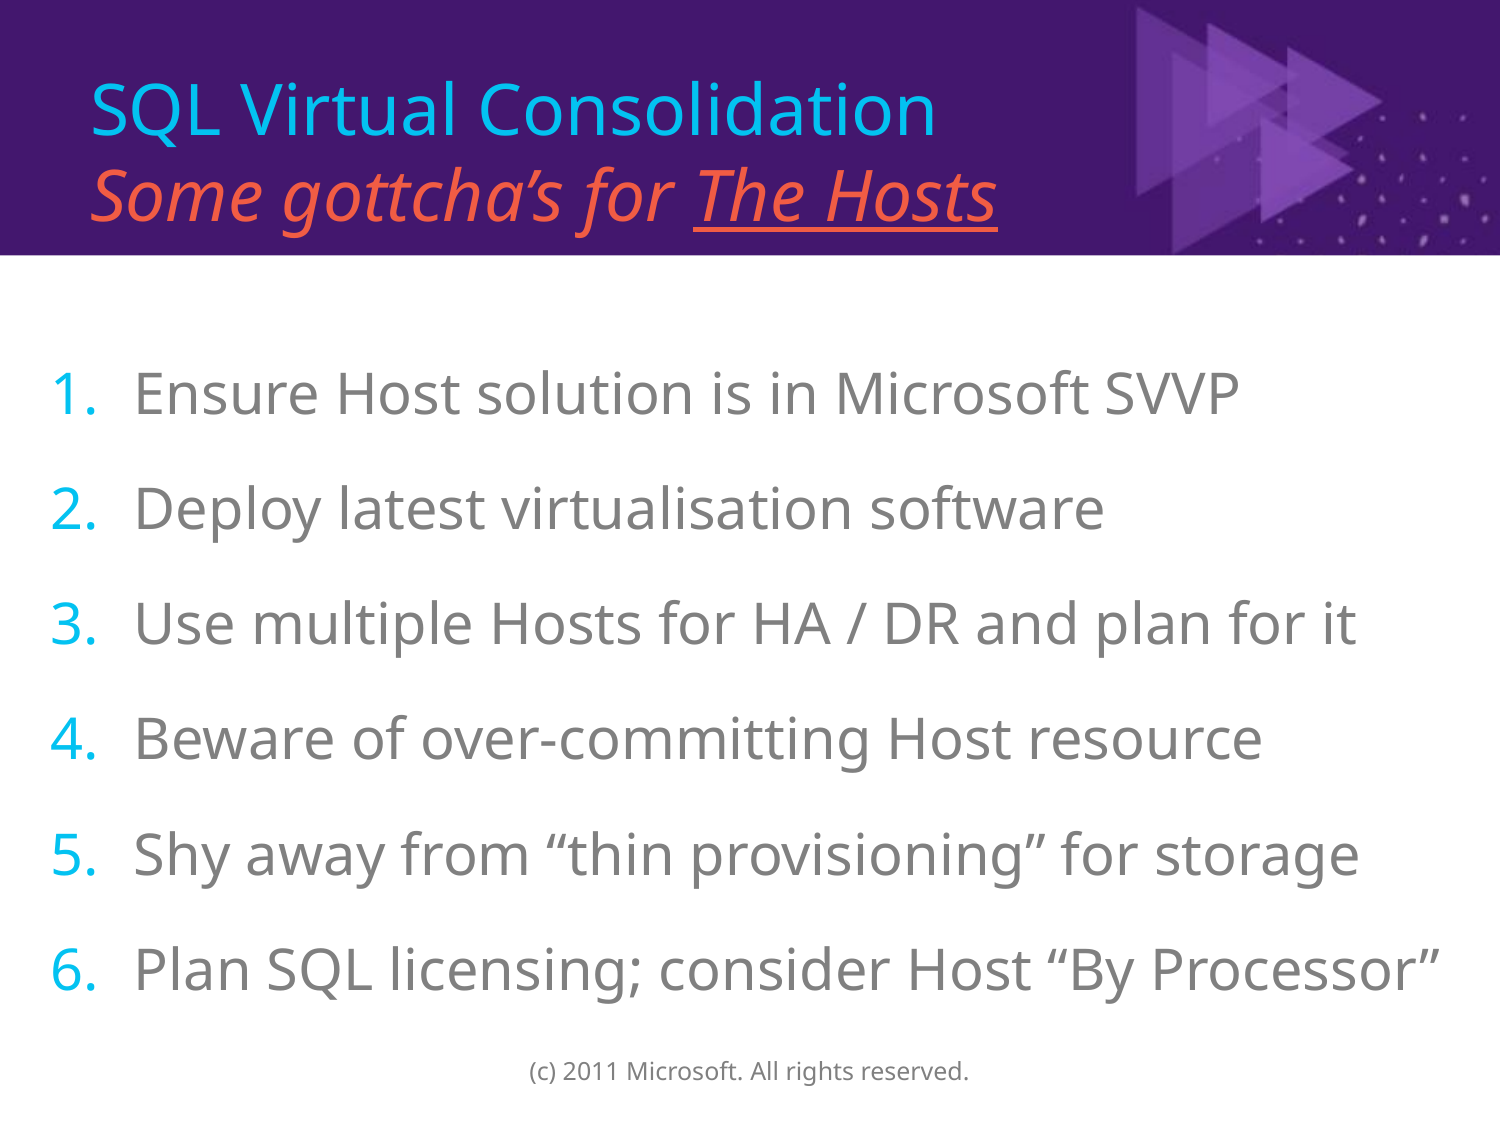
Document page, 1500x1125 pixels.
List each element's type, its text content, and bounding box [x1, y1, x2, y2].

title SQL Virtual Consolidation Some gottcha’s for The Hosts [75, 56, 1425, 244]
footer (c) 2011 Microsoft. All rights reserved. [512, 1042, 988, 1103]
list Ensure Host solution is in Microsoft SVVP Deploy latest virtualisation software Use multiple Hosts for HA / DR and plan for it Beware of over-committing Host resource Shy away from “thin provisioning” for storage Plan SQL licensing; consider Host “By Processor” [35, 314, 1495, 1012]
picture [0, 0, 1500, 255]
